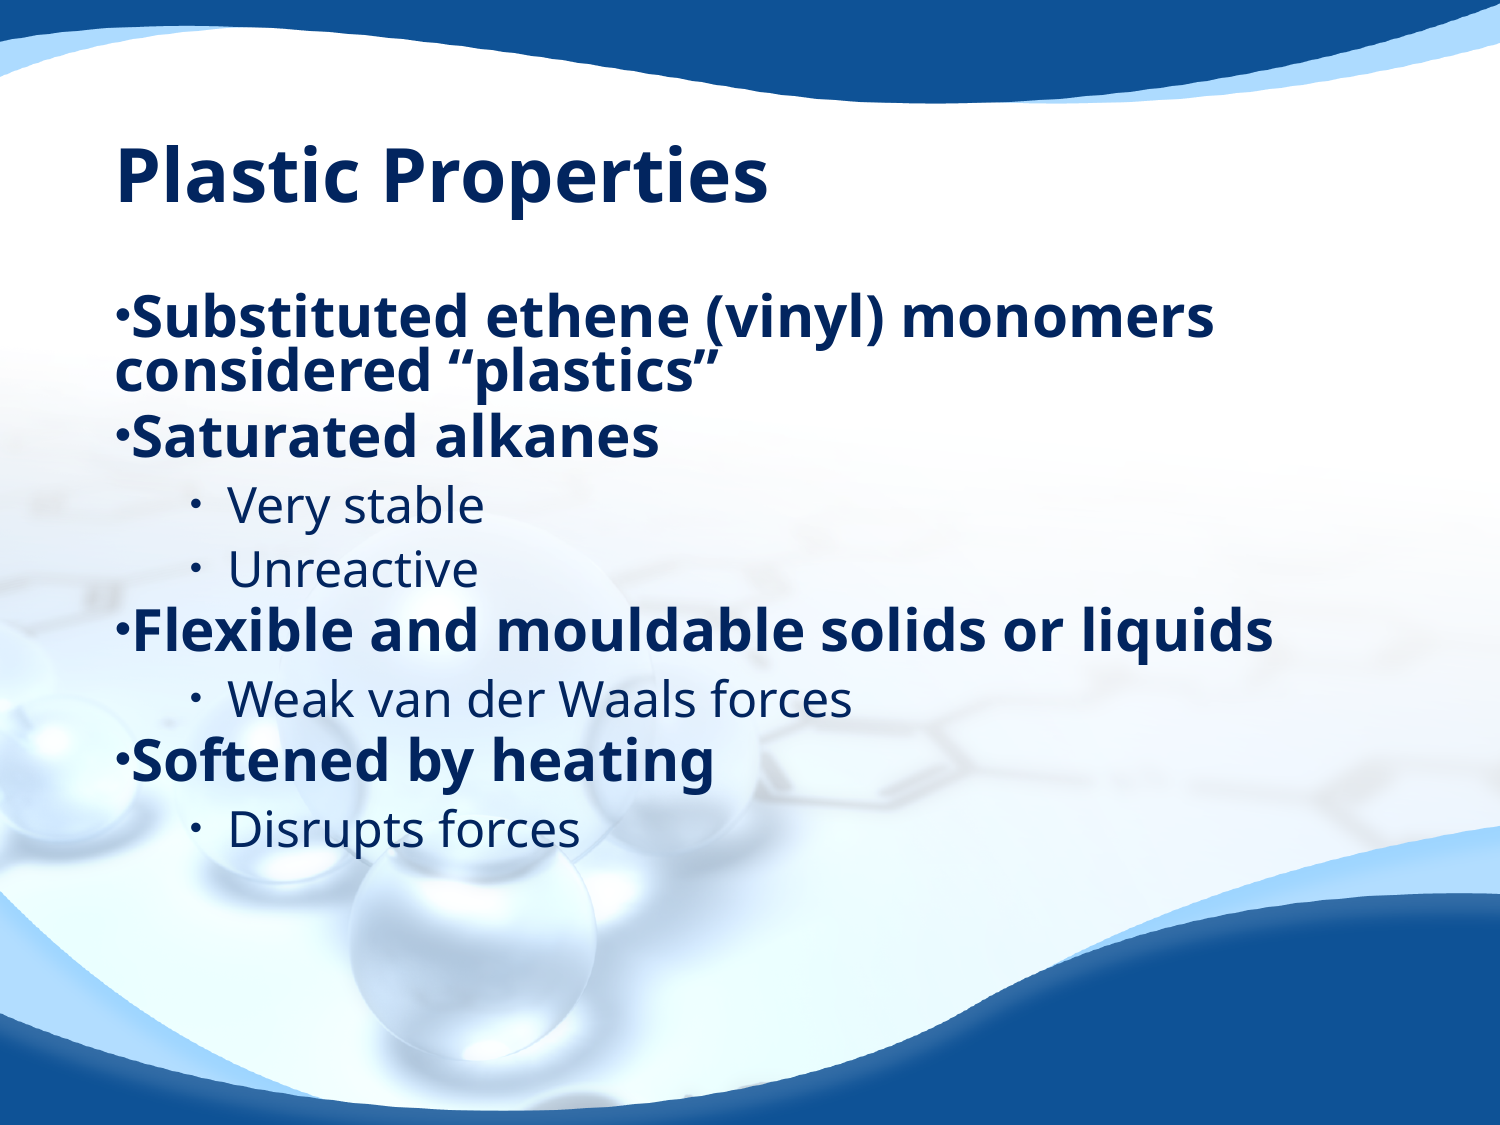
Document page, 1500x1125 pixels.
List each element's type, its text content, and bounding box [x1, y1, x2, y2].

picture [0, 0, 1500, 1125]
title Plastic Properties [99, 120, 1450, 226]
list Substituted ethene (vinyl) monomers considered “plastics” Saturated alkanes Very stable Unreactive Flexible and mouldable solids or liquids Weak van der Waals forces Softened by heating Disrupts forces [99, 287, 1450, 1005]
